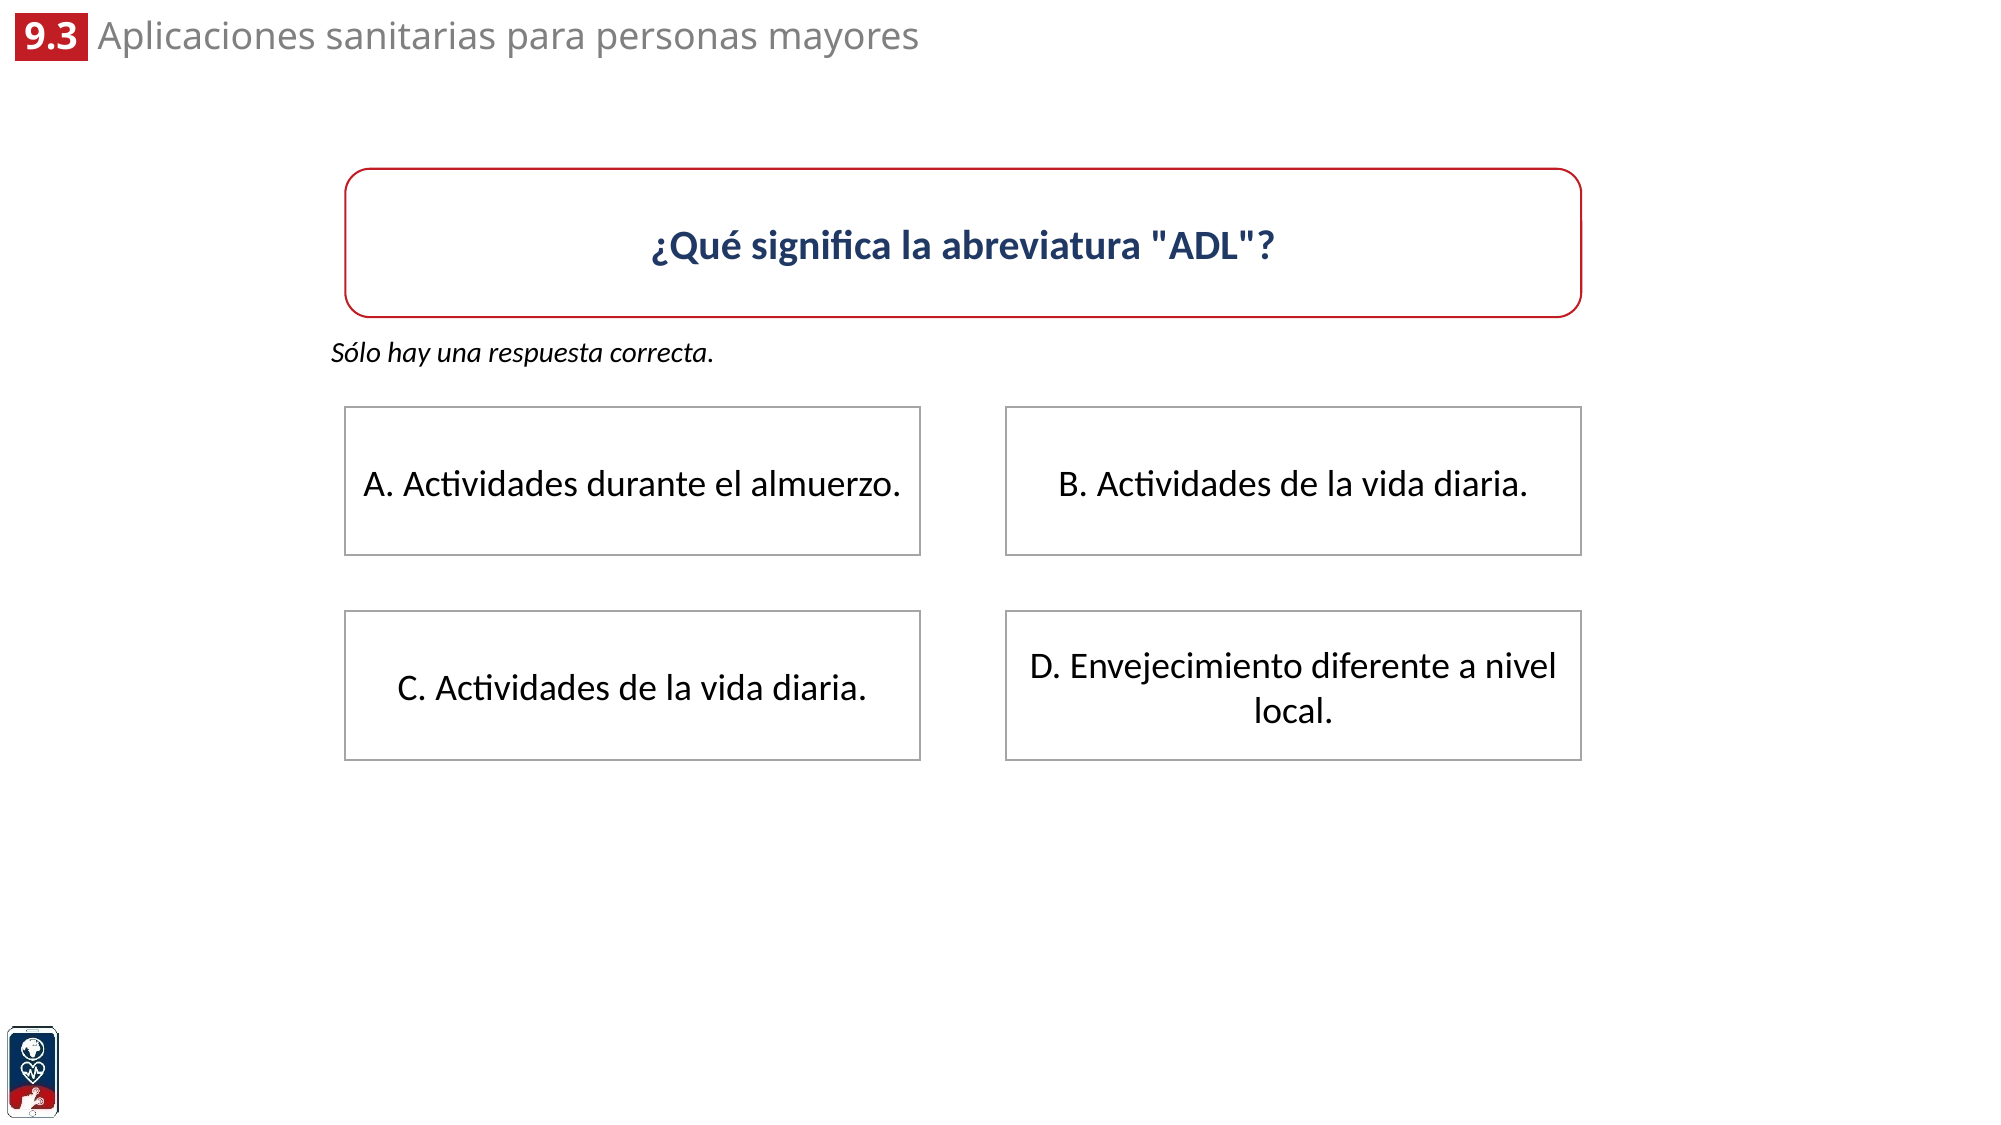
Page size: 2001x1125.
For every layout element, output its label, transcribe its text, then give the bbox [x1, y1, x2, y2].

text_box B. Actividades de la vida diaria. [1005, 406, 1582, 556]
text_box D. Envejecimiento diferente a nivel local. [1005, 610, 1582, 761]
text_box ¿Qué significa la abreviatura "ADL"? [344, 167, 1583, 319]
text_box Sólo hay una respuesta correcta. [316, 325, 731, 376]
text_box C. Actividades de la vida diaria. [344, 610, 921, 761]
text_box A. Actividades durante el almuerzo. [344, 406, 921, 556]
picture [7, 1026, 59, 1118]
